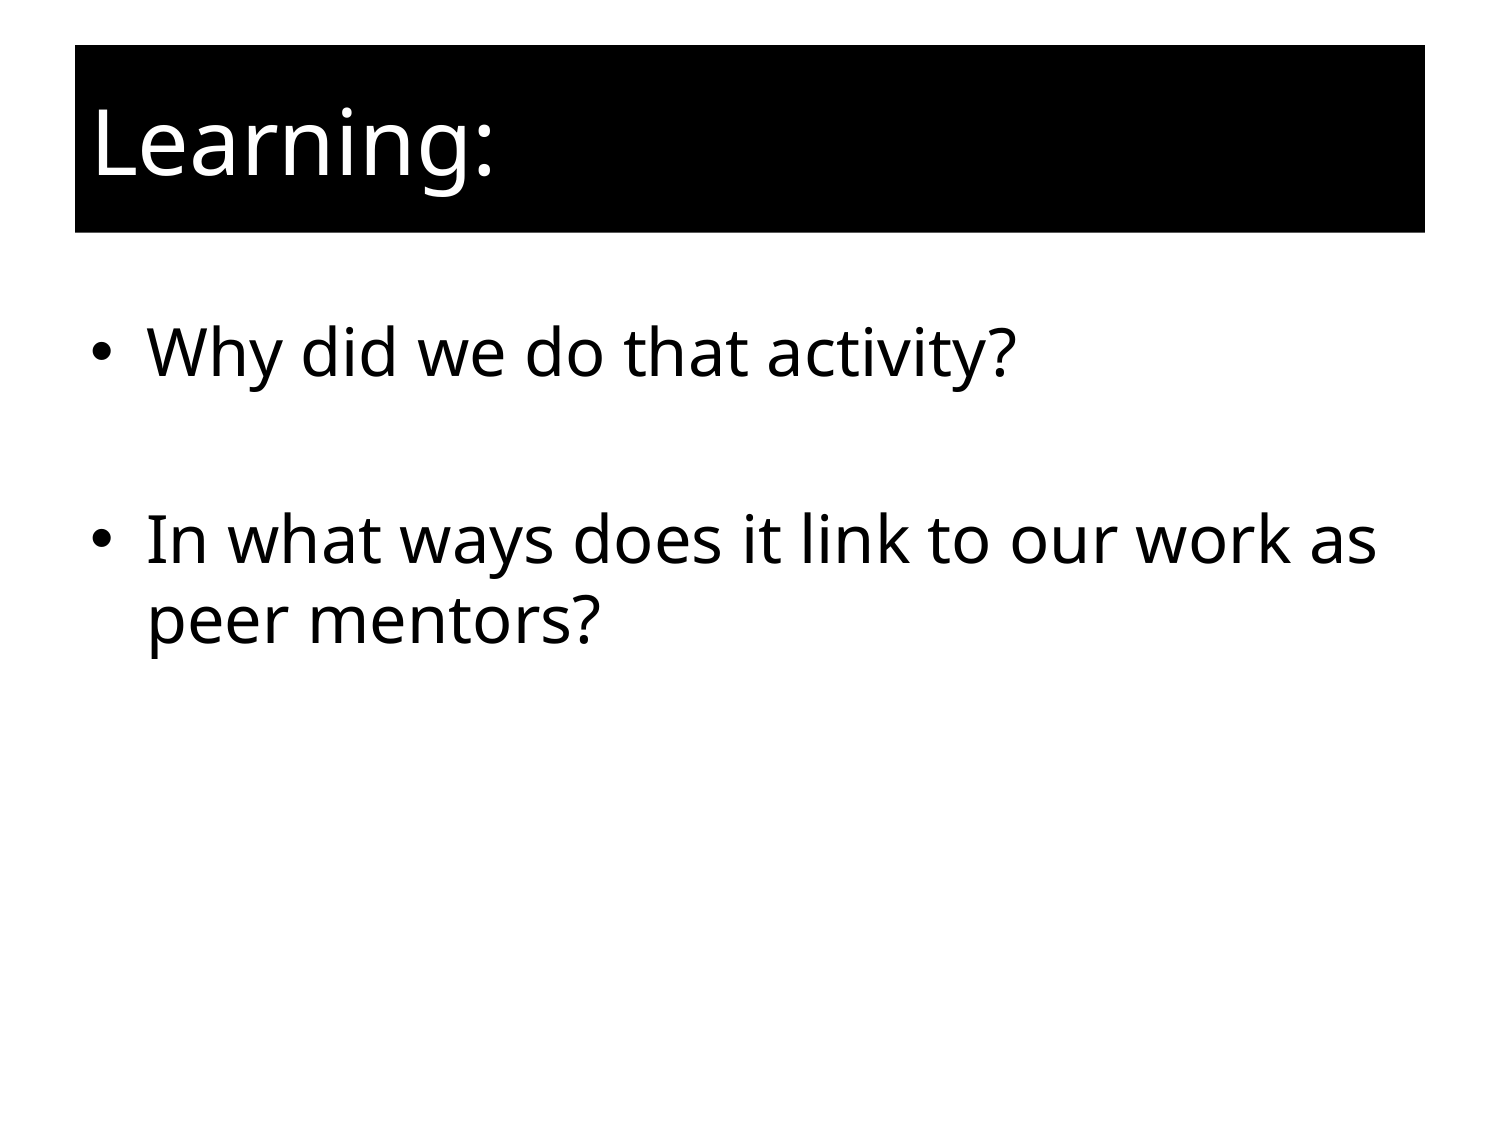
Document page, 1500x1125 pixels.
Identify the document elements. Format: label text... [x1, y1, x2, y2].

title Learning: [75, 45, 1425, 233]
list Why did we do that activity? In what ways does it link to our work as peer mentors? [75, 302, 1425, 1005]
